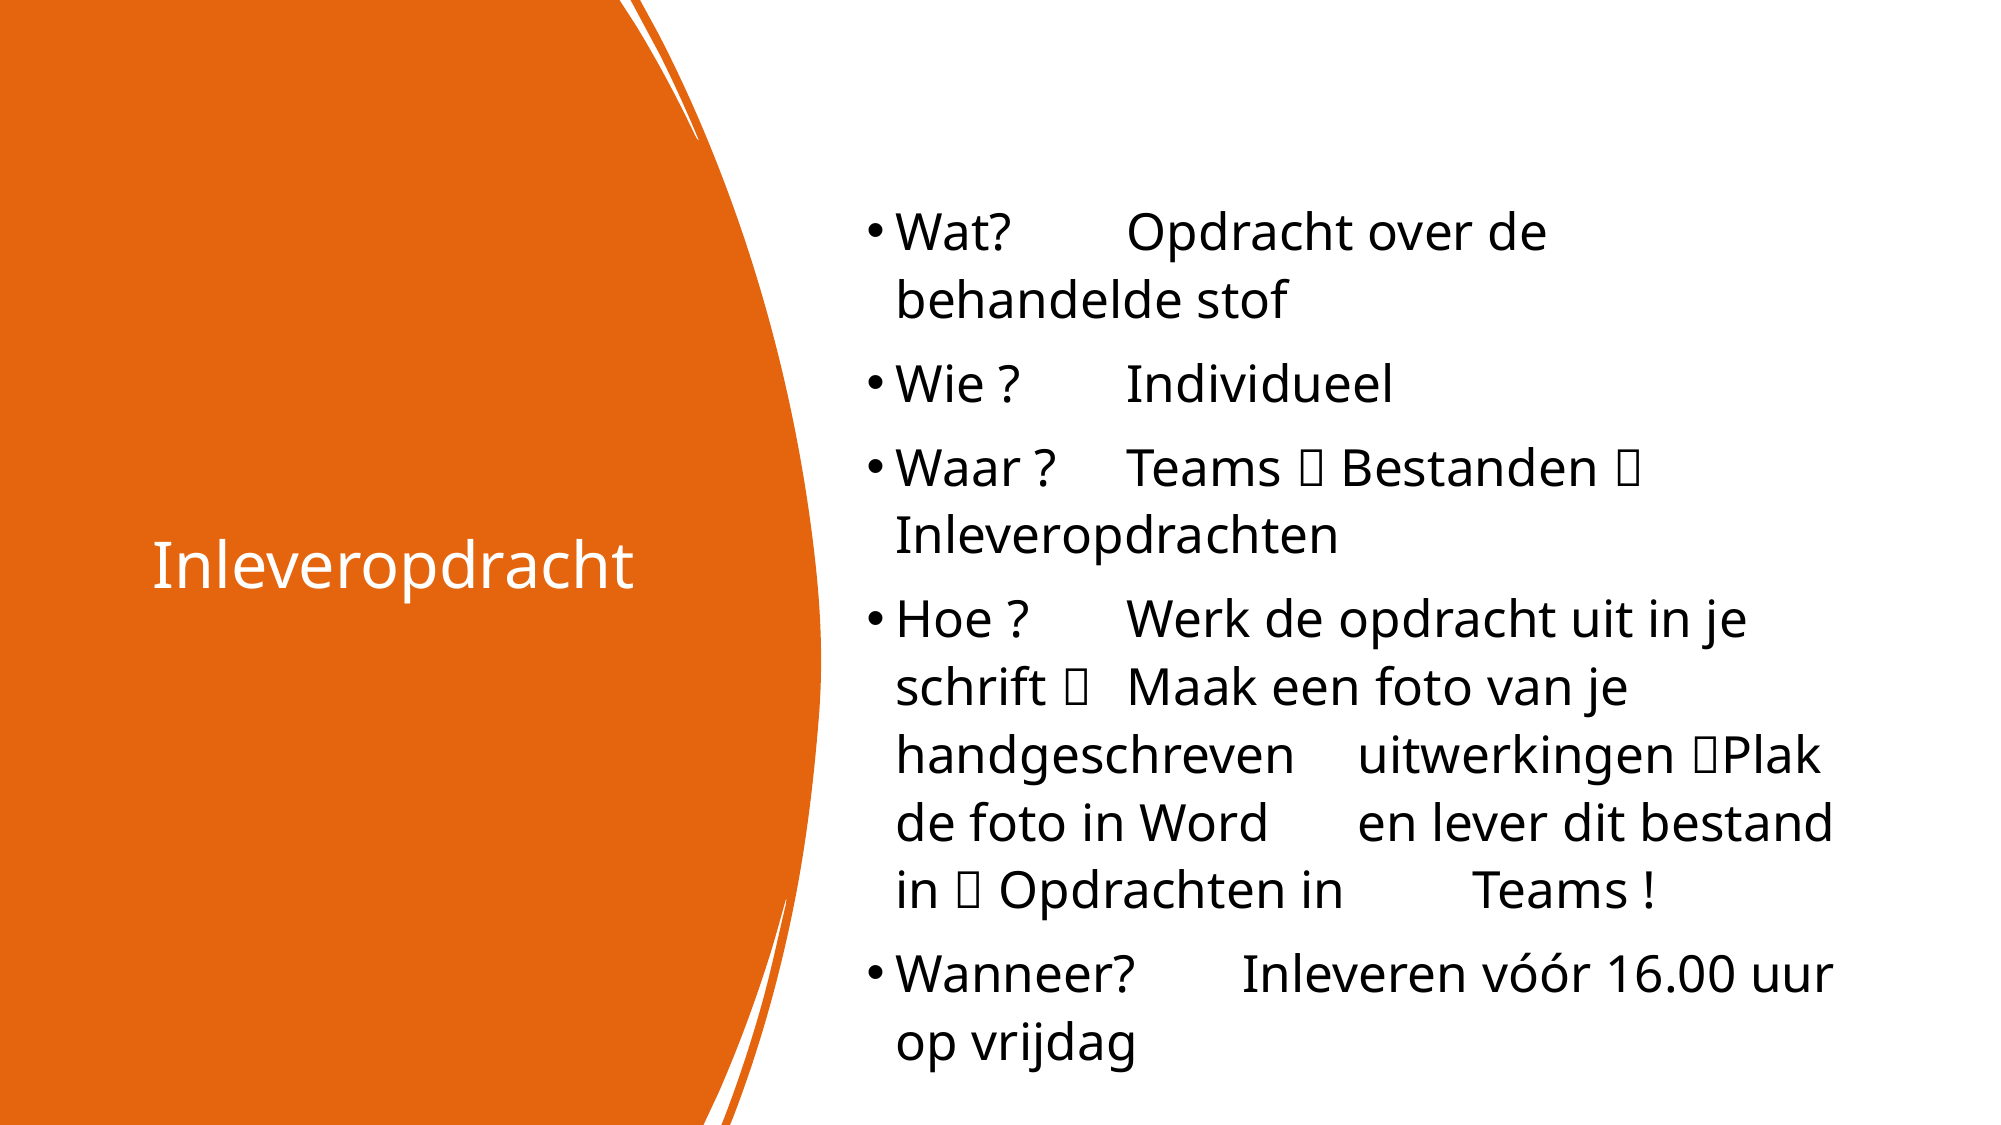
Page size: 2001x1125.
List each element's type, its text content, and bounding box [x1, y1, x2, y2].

text_box [621, 0, 692, 126]
text_box [0, 0, 822, 1125]
text_box [641, 0, 2000, 1125]
list Wat? Opdracht over de behandelde stof Wie ? Individueel Waar ? Teams  Bestanden  Inleveropdrachten Hoe ? Werk de opdracht uit in je schrift  Maak een foto van je handgeschreven uitwerkingen Plak de foto in Word en lever dit bestand in  Opdrachten in Teams ! Wanneer? Inleveren vóór 16.00 uur op vrijdag [851, 185, 1862, 1100]
title Inleveropdracht [138, 105, 660, 1020]
